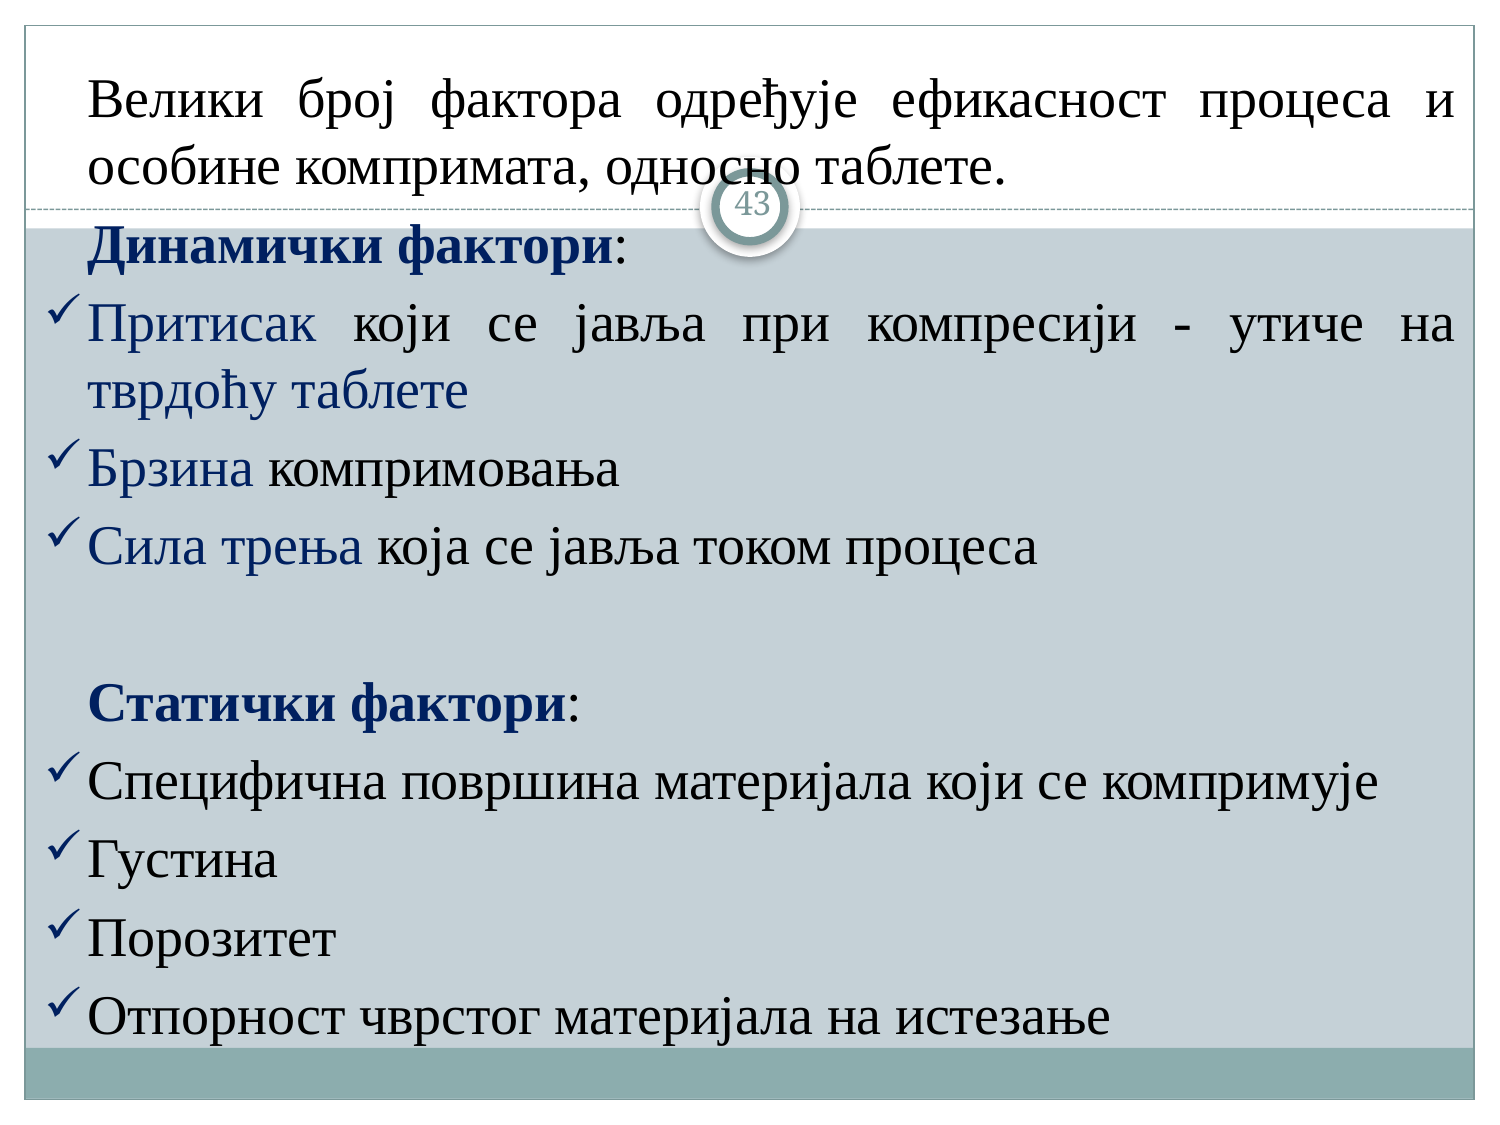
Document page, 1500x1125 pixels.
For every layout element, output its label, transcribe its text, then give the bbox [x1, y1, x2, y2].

list Велики број фактора одређује ефикасност процеса и особине компримата, односно таблете. Динамички фактори: Притисак који се јавља при компресији - утиче на тврдоћу таблете Брзина компримовања Сила трења која се јавља током процеса Статички фактори: Специфична површина материјала који се компримује Густина Порозитет Отпорност чврстог материјала на истезање [29, 54, 1471, 1059]
slide_number 43 [715, 168, 791, 241]
